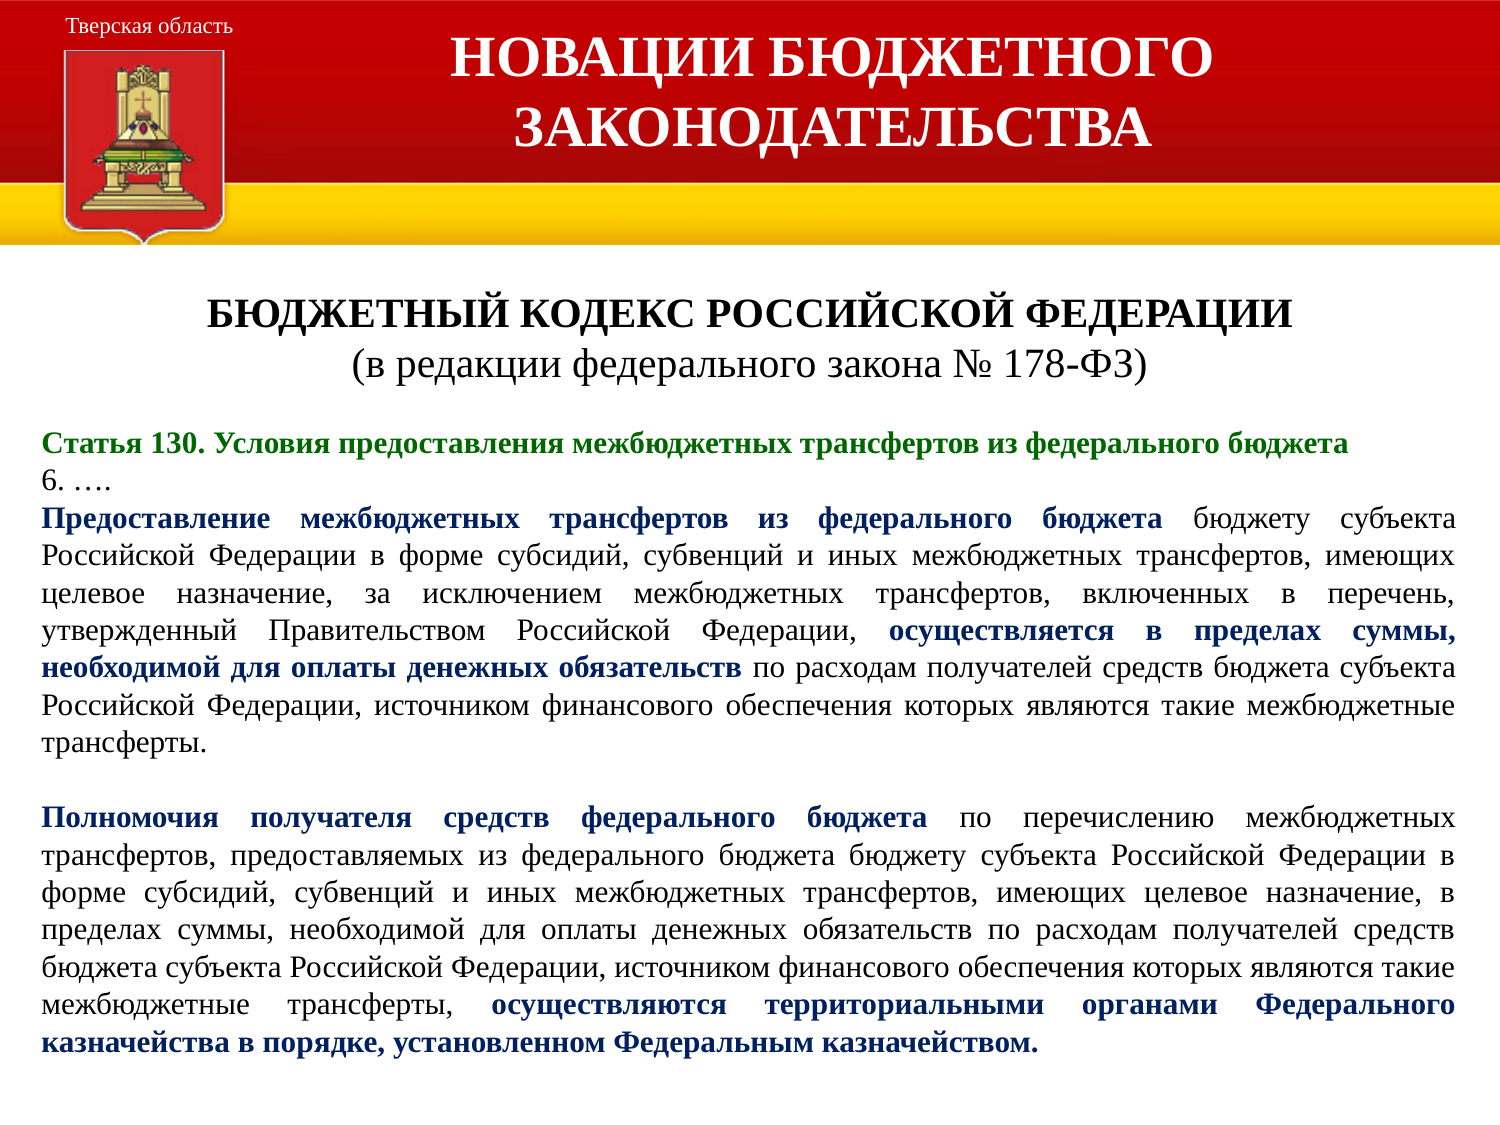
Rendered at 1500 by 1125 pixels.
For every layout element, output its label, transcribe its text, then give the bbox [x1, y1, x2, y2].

text_box БЮДЖЕТНЫЙ КОДЕКС РОССИЙСКОЙ ФЕДЕРАЦИИ (в редакции федерального закона № 178-ФЗ) [0, 278, 1500, 394]
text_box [0, 0, 1500, 245]
text_box Статья 130. Условия предоставления межбюджетных трансфертов из федерального бюджета 6. …. Предоставление межбюджетных трансфертов из федерального бюджета бюджету субъекта Российской Федерации в форме субсидий, субвенций и иных межбюджетных трансфертов, имеющих целевое назначение, за исключением межбюджетных трансфертов, включенных в перечень, утвержденный Правительством Российской Федерации, осуществляется в пределах суммы, необходимой для оплаты денежных обязательств по расходам получателей средств бюджета субъекта Российской Федерации, источником финансового обеспечения которых являются такие межбюджетные трансферты. Полномочия получателя средств федерального бюджета по перечислению межбюджетных трансфертов, предоставляемых из федерального бюджета бюджету субъекта Российской Федерации в форме субсидий, субвенций и иных межбюджетных трансфертов, имеющих целевое назначение, в пределах суммы, необходимой для оплаты денежных обязательств по расходам получателей средств бюджета субъекта Российской Федерации, источником финансового обеспечения которых являются такие межбюджетные трансферты, осуществляются территориальными органами Федерального казначейства в порядке, установленном Федеральным казначейством. [26, 414, 1472, 1066]
